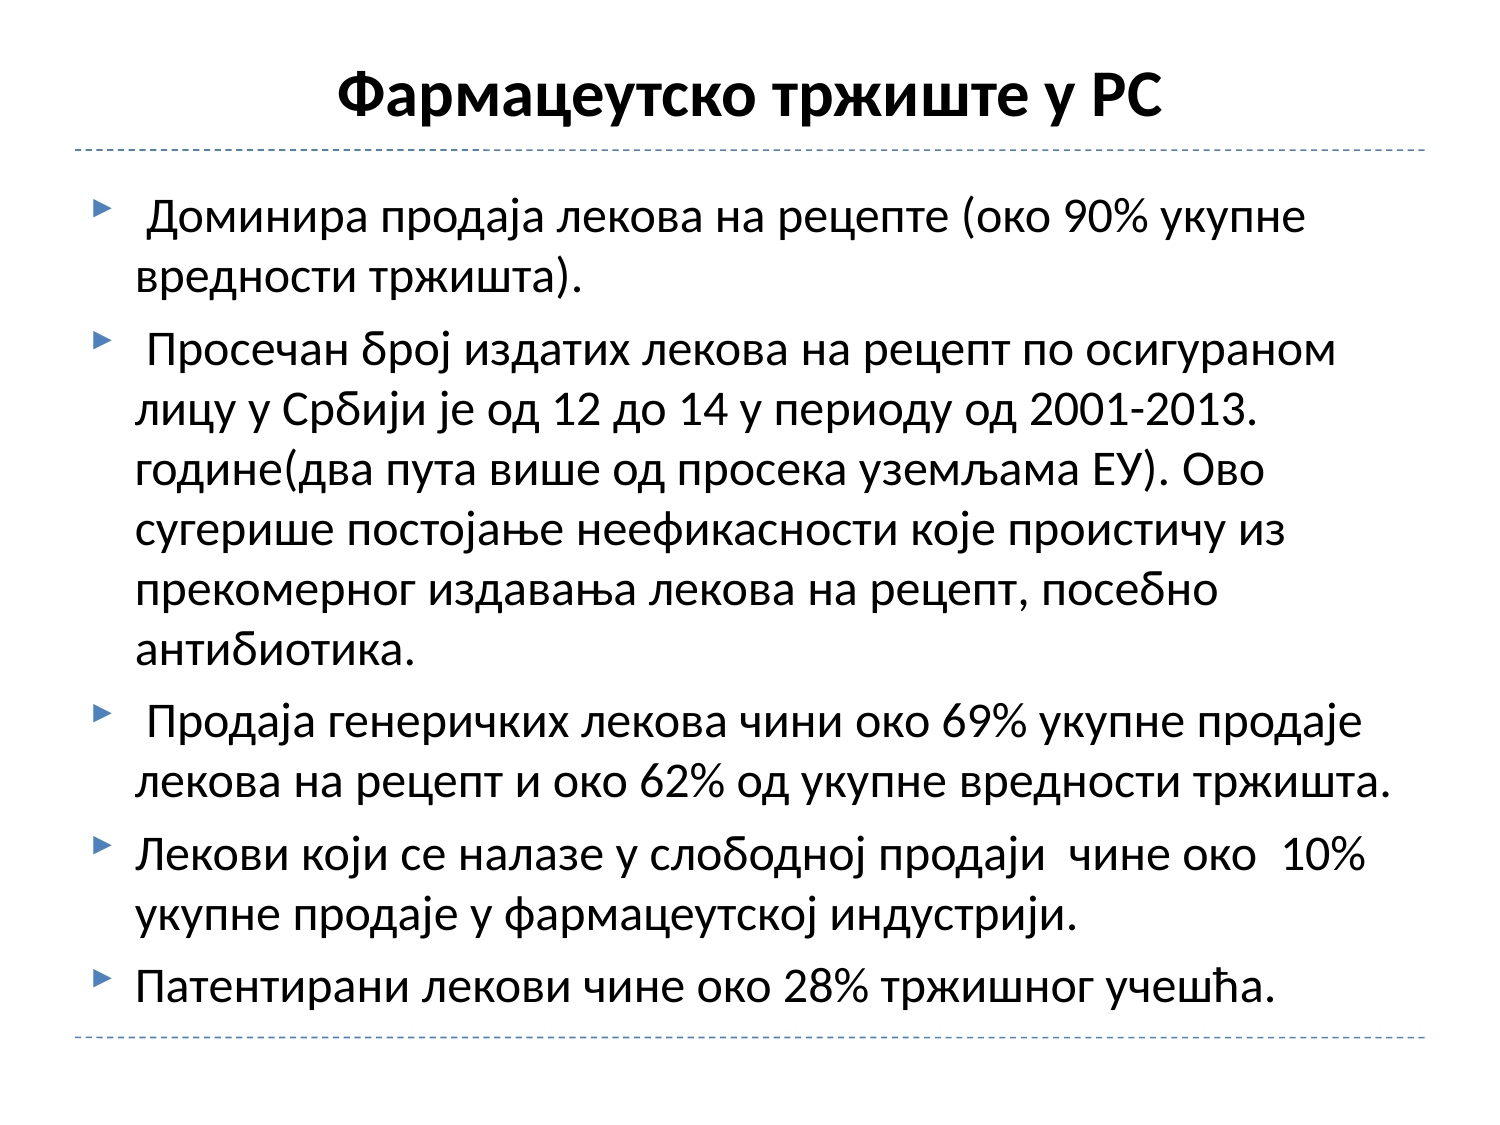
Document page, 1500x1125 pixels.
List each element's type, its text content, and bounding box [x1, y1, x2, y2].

list Доминира продаја лекова на рецепте (око 90% укупне вредности тржишта). Просечан број издатих лекова на рецепт по осигураном лицу у Србији је од 12 до 14 у периоду од 2001-2013. године(два пута више од просека уземљама ЕУ). Ово сугерише постојање неефикасности које проистичу из прекомерног издавања лекова на рецепт, посебно антибиотика. Продаја генеричких лекова чини око 69% укупне продаје лекова на рецепт и око 62% од укупне вредности тржишта. Лекови који се налазе у слободној продаји чине око 10% укупне продаје у фармацеутској индустрији. Патентирани лекови чине око 28% тржишног учешћа. [74, 174, 1426, 1038]
title Фармацеутско тржиште у РС [74, 12, 1426, 138]
